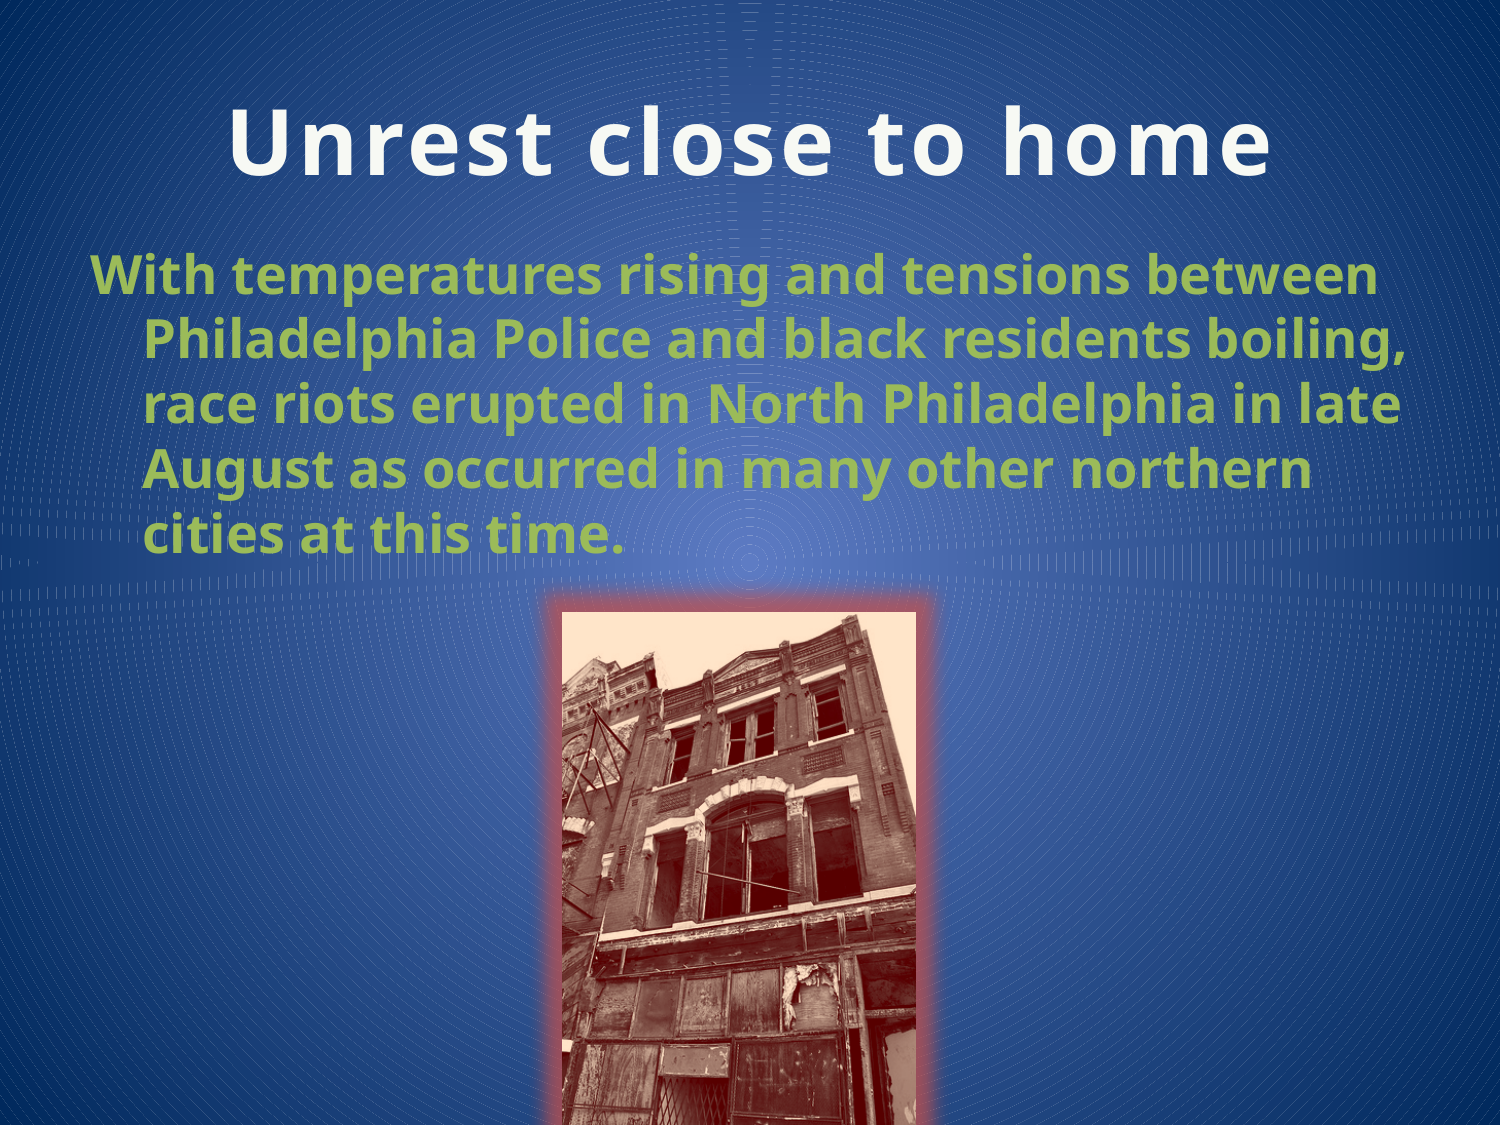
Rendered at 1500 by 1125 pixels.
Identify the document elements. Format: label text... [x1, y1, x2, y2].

list With temperatures rising and tensions between Philadelphia Police and black residents boiling, race riots erupted in North Philadelphia in late August as occurred in many other northern cities at this time. [74, 232, 1426, 613]
picture [562, 612, 916, 1125]
title Unrest close to home [74, 44, 1426, 232]
